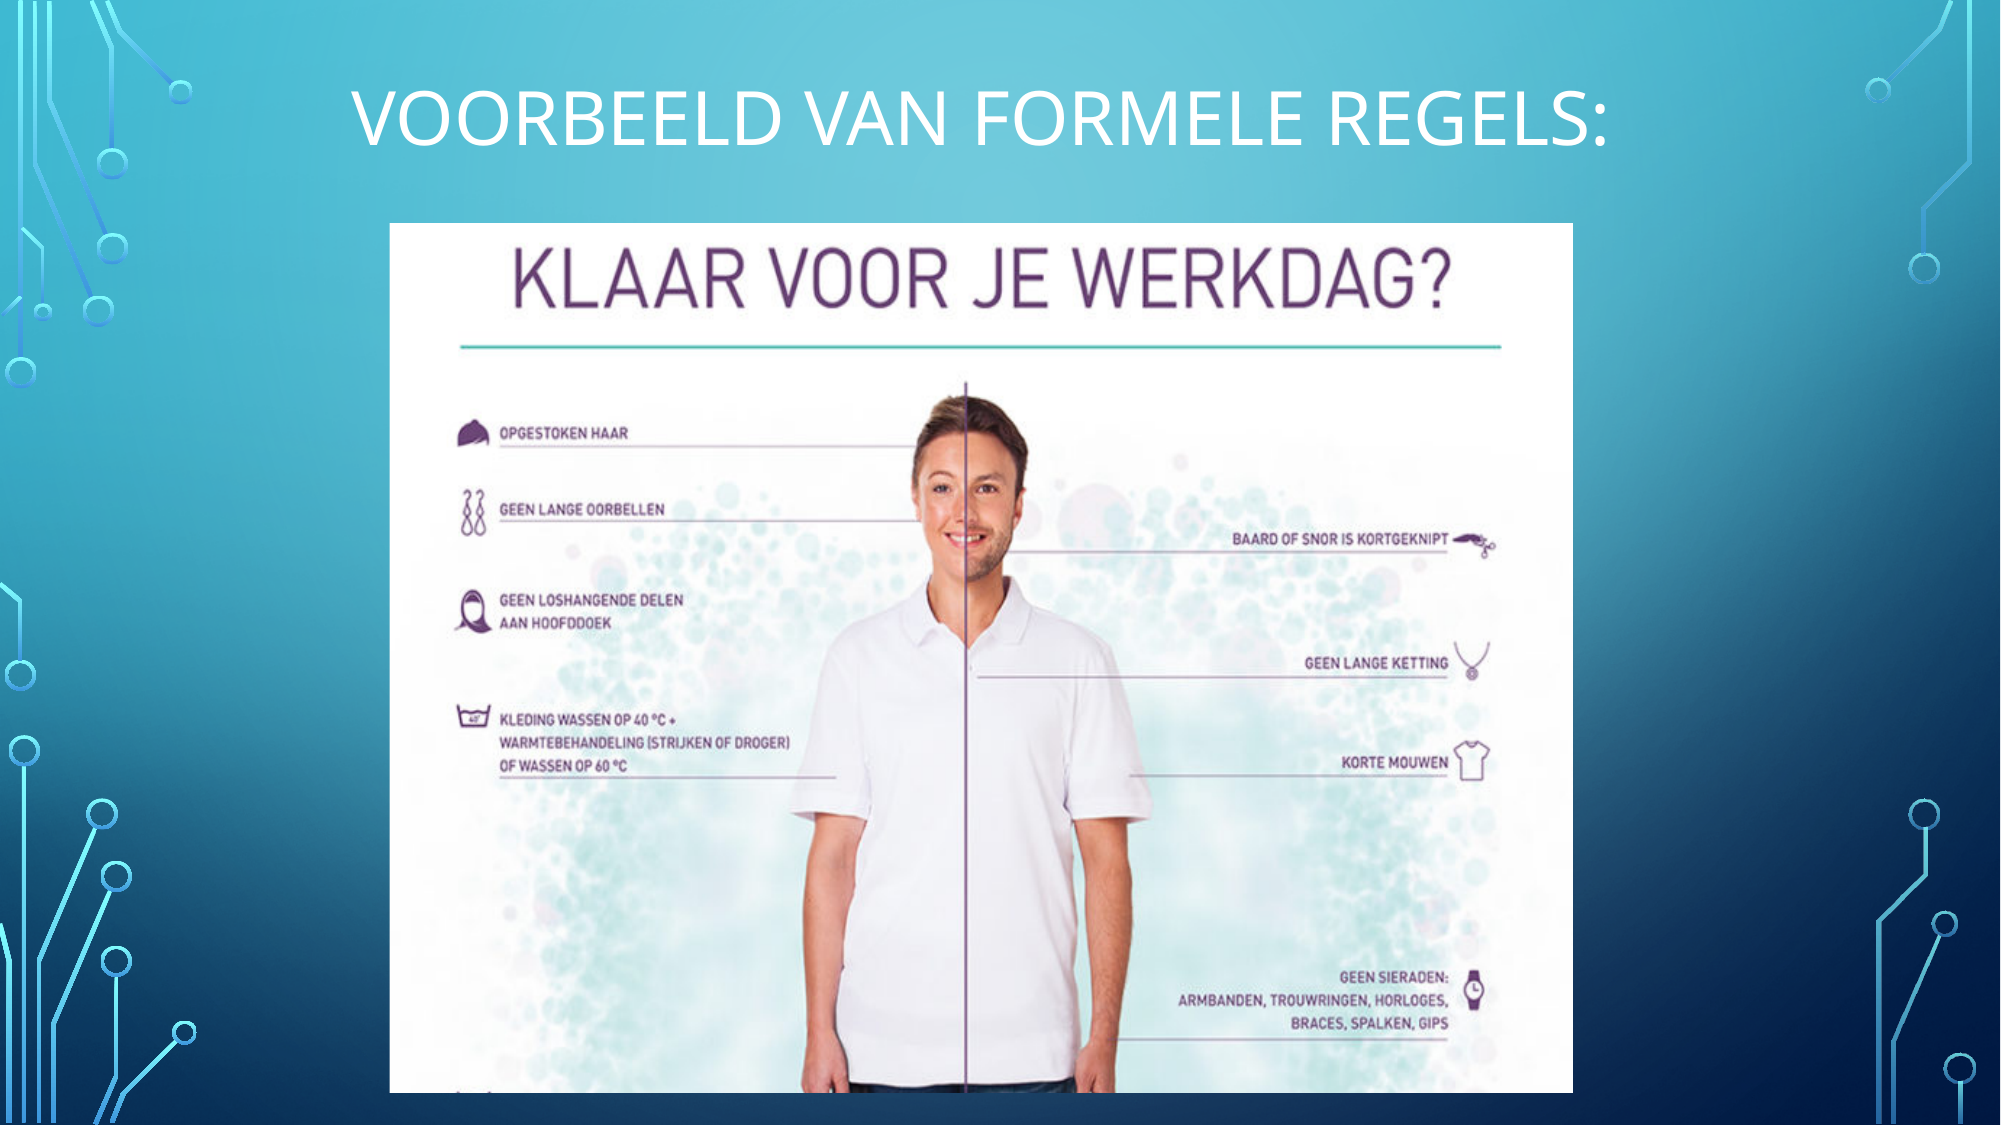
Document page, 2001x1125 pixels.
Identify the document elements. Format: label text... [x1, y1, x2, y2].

title Voorbeeld van formele regels: [168, 0, 1794, 243]
picture [389, 223, 1574, 1094]
